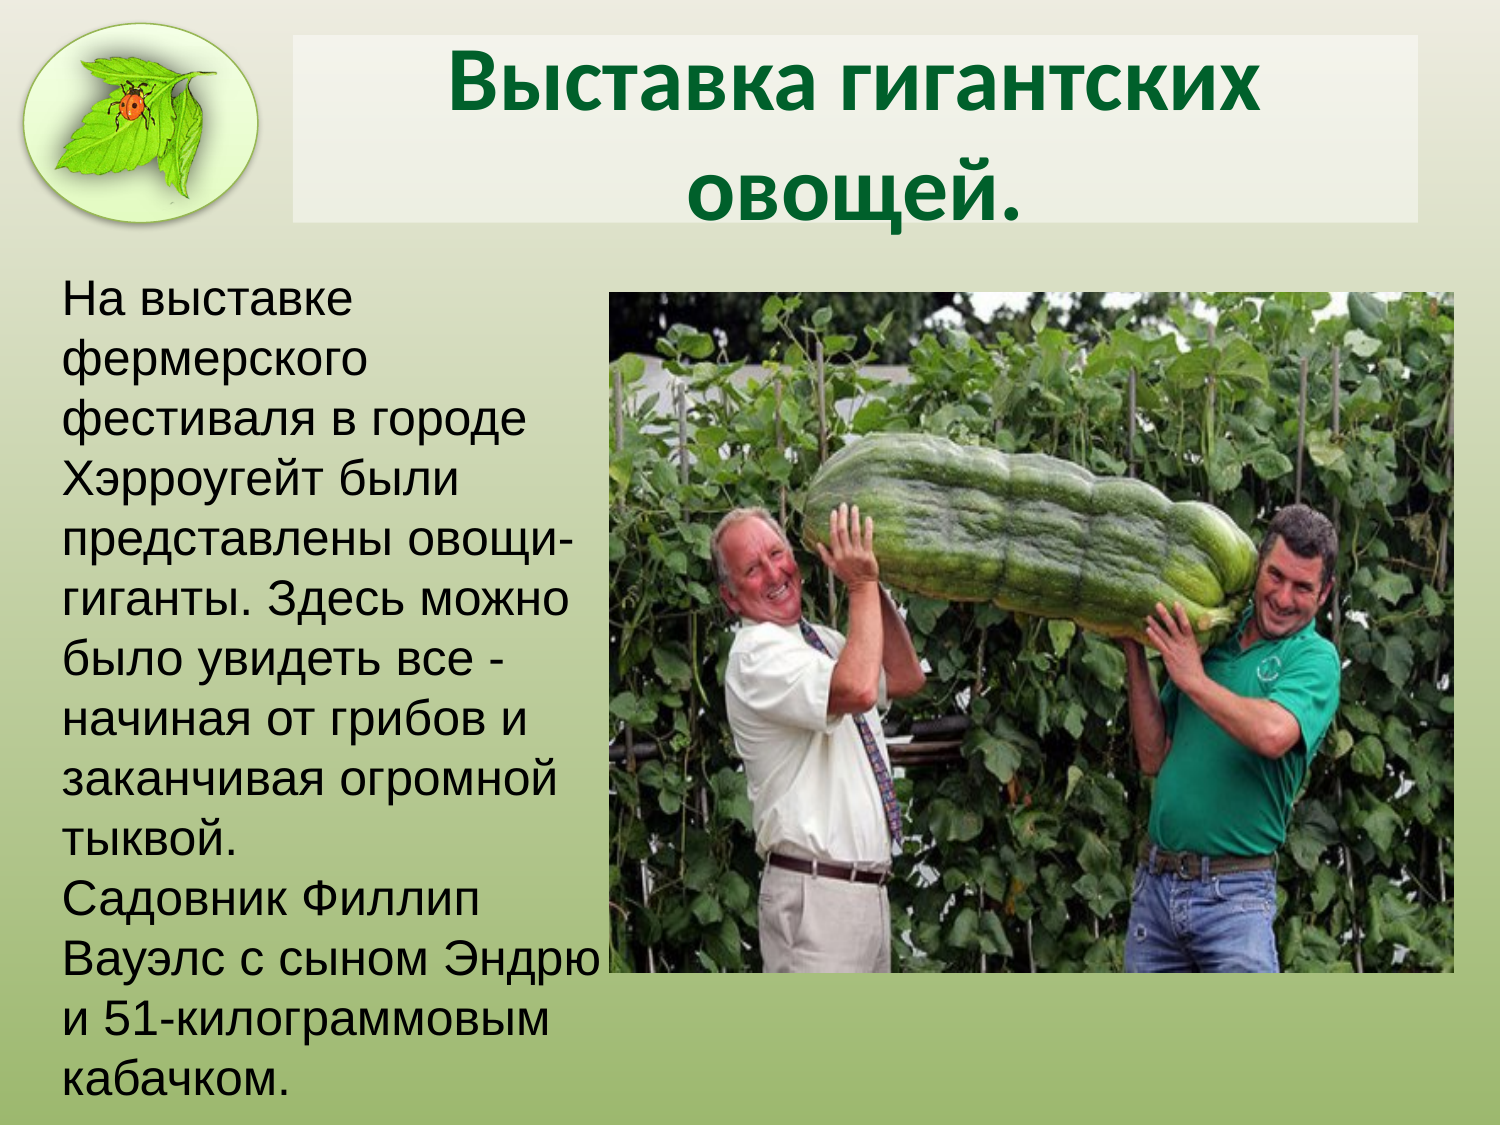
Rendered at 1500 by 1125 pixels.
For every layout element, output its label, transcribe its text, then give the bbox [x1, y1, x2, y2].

title Выставка гигантских овощей. [292, 35, 1418, 223]
text_box На выставке фермерского фестиваля в городе Хэрроугейт были представлены овощи-гиганты. Здесь можно было увидеть все - начиная от грибов и заканчивая огромной тыквой. Садовник Филлип Вауэлс с сыном Эндрю и 51-килограммовым кабачком. [46, 257, 622, 1113]
picture [46, 35, 227, 211]
picture [609, 292, 1454, 973]
